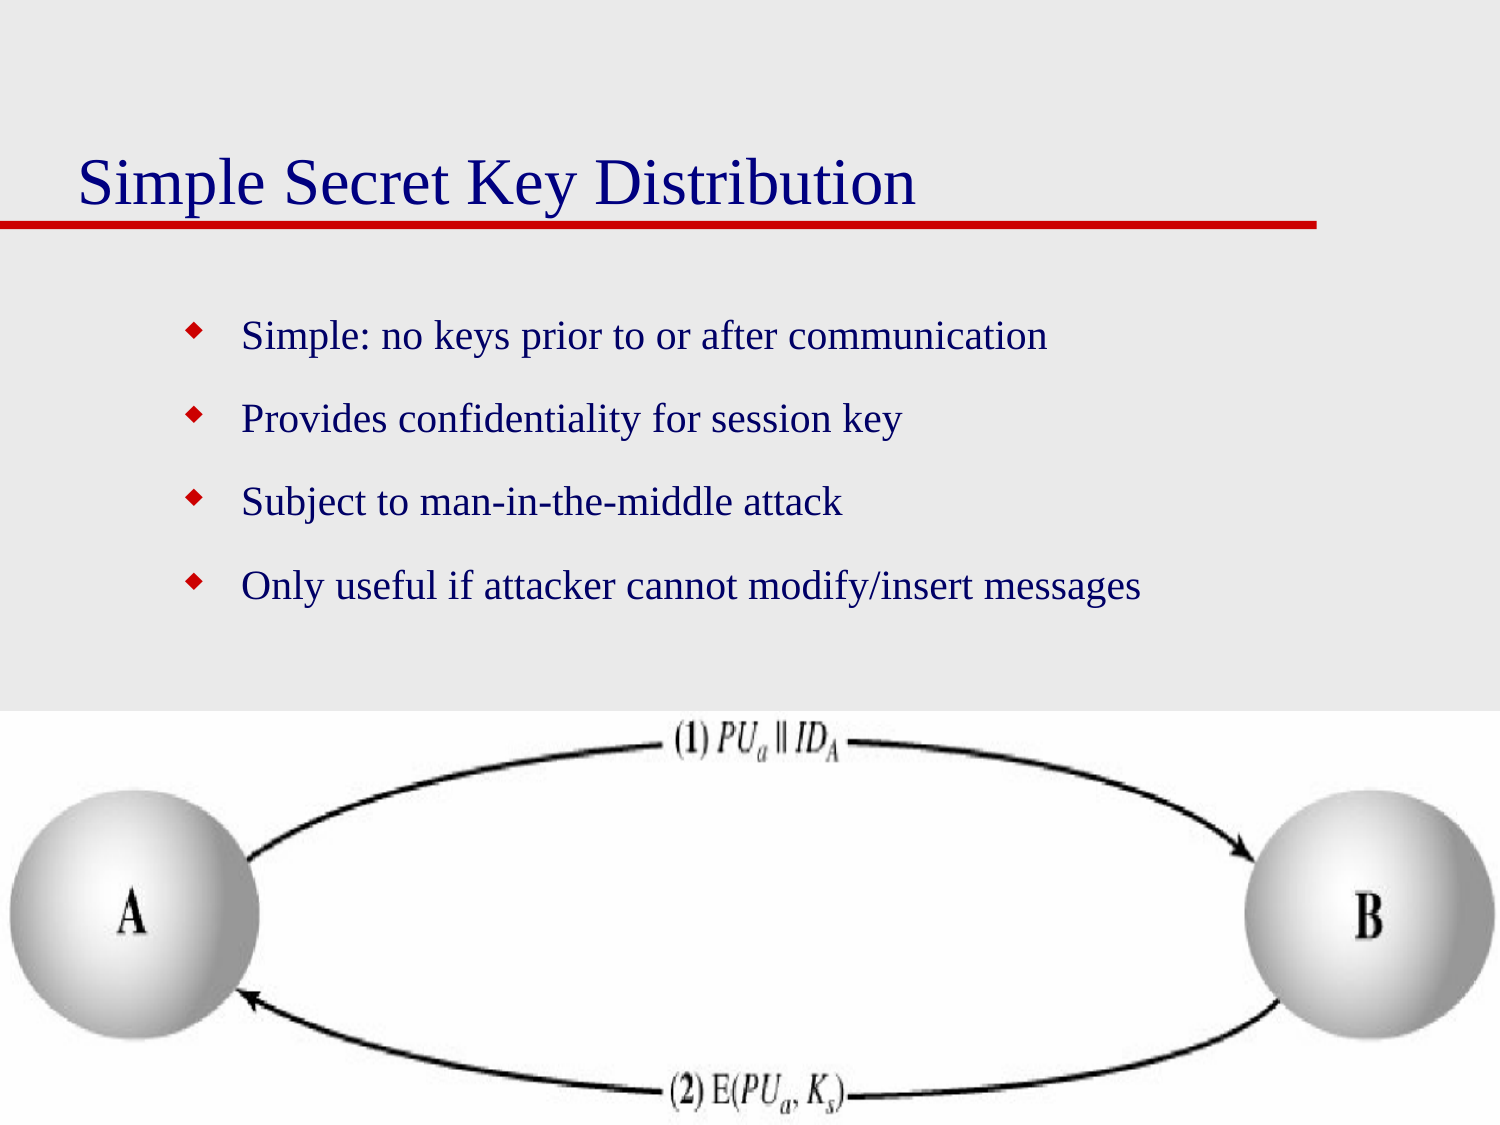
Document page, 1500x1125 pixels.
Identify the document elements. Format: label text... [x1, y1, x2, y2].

title Simple Secret Key Distribution [62, 43, 1338, 226]
list Simple: no keys prior to or after communication Provides confidentiality for session key Subject to man-in-the-middle attack Only useful if attacker cannot modify/insert messages [169, 274, 1438, 709]
picture [0, 711, 1500, 1125]
